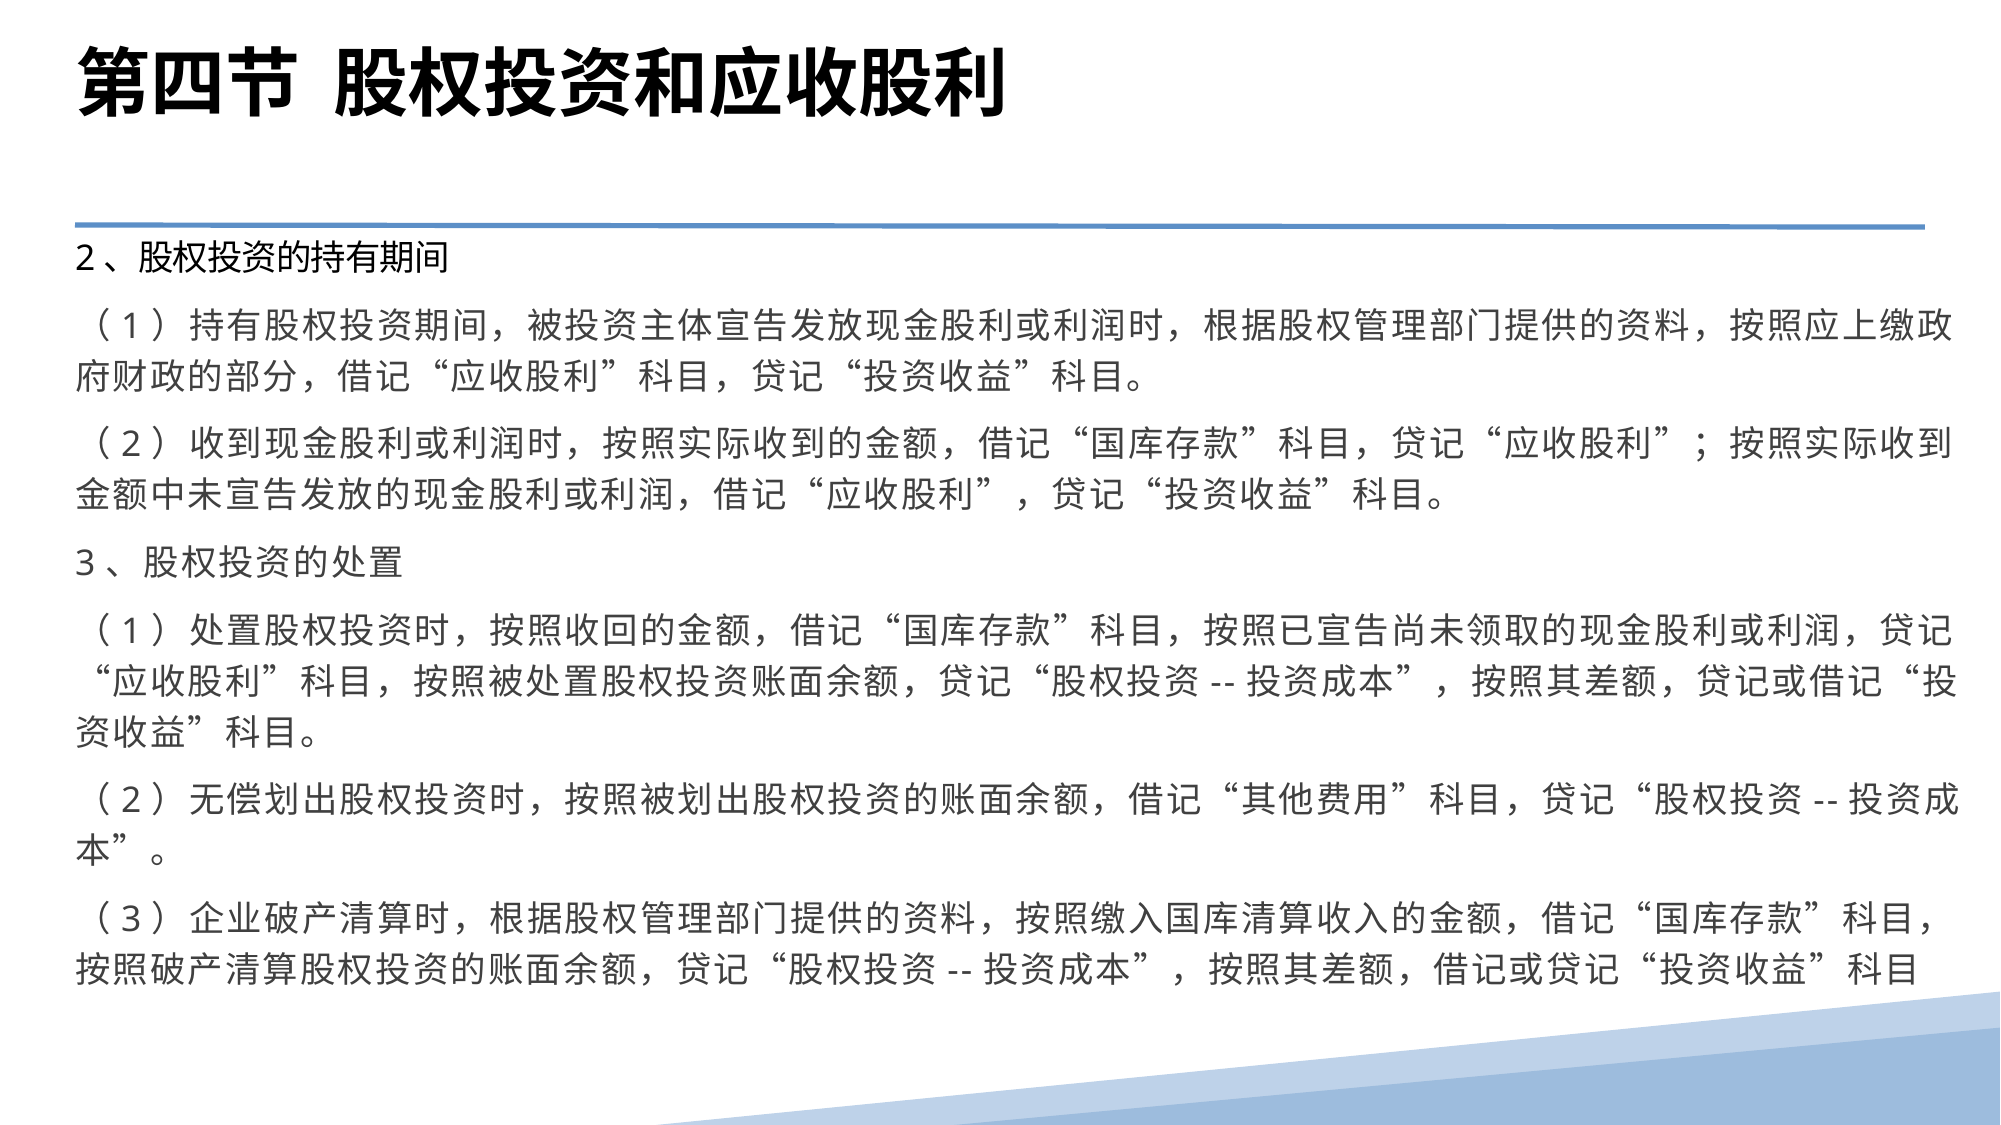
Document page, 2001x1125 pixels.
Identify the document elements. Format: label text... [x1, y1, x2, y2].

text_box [74, 224, 1925, 228]
text_box 第四节 股权投资和应收股利 [75, 24, 1925, 125]
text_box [656, 991, 2000, 1125]
text_box 2、股权投资的持有期间 （1）持有股权投资期间，被投资主体宣告发放现金股利或利润时，根据股权管理部门提供的资料，按照应上缴政府财政的部分，借记“应收股利”科目，贷记“投资收益”科目。 （2）收到现金股利或利润时，按照实际收到的金额，借记“国库存款”科目，贷记“应收股利”；按照实际收到金额中未宣告发放的现金股利或利润，借记“应收股利”，贷记“投资收益”科目。 3、股权投资的处置 （1）处置股权投资时，按照收回的金额，借记“国库存款”科目，按照已宣告尚未领取的现金股利或利润，贷记“应收股利”科目，按照被处置股权投资账面余额，贷记“股权投资--投资成本”，按照其差额，贷记或借记“投资收益”科目。 （2）无偿划出股权投资时，按照被划出股权投资的账面余额，借记“其他费用”科目，贷记“股权投资--投资成本”。 （3）企业破产清算时，根据股权管理部门提供的资料，按照缴入国库清算收入的金额，借记“国库存款”科目，按照破产清算股权投资的账面余额，贷记“股权投资--投资成本”，按照其差额，借记或贷记“投资收益”科目 [64, 262, 1976, 1016]
